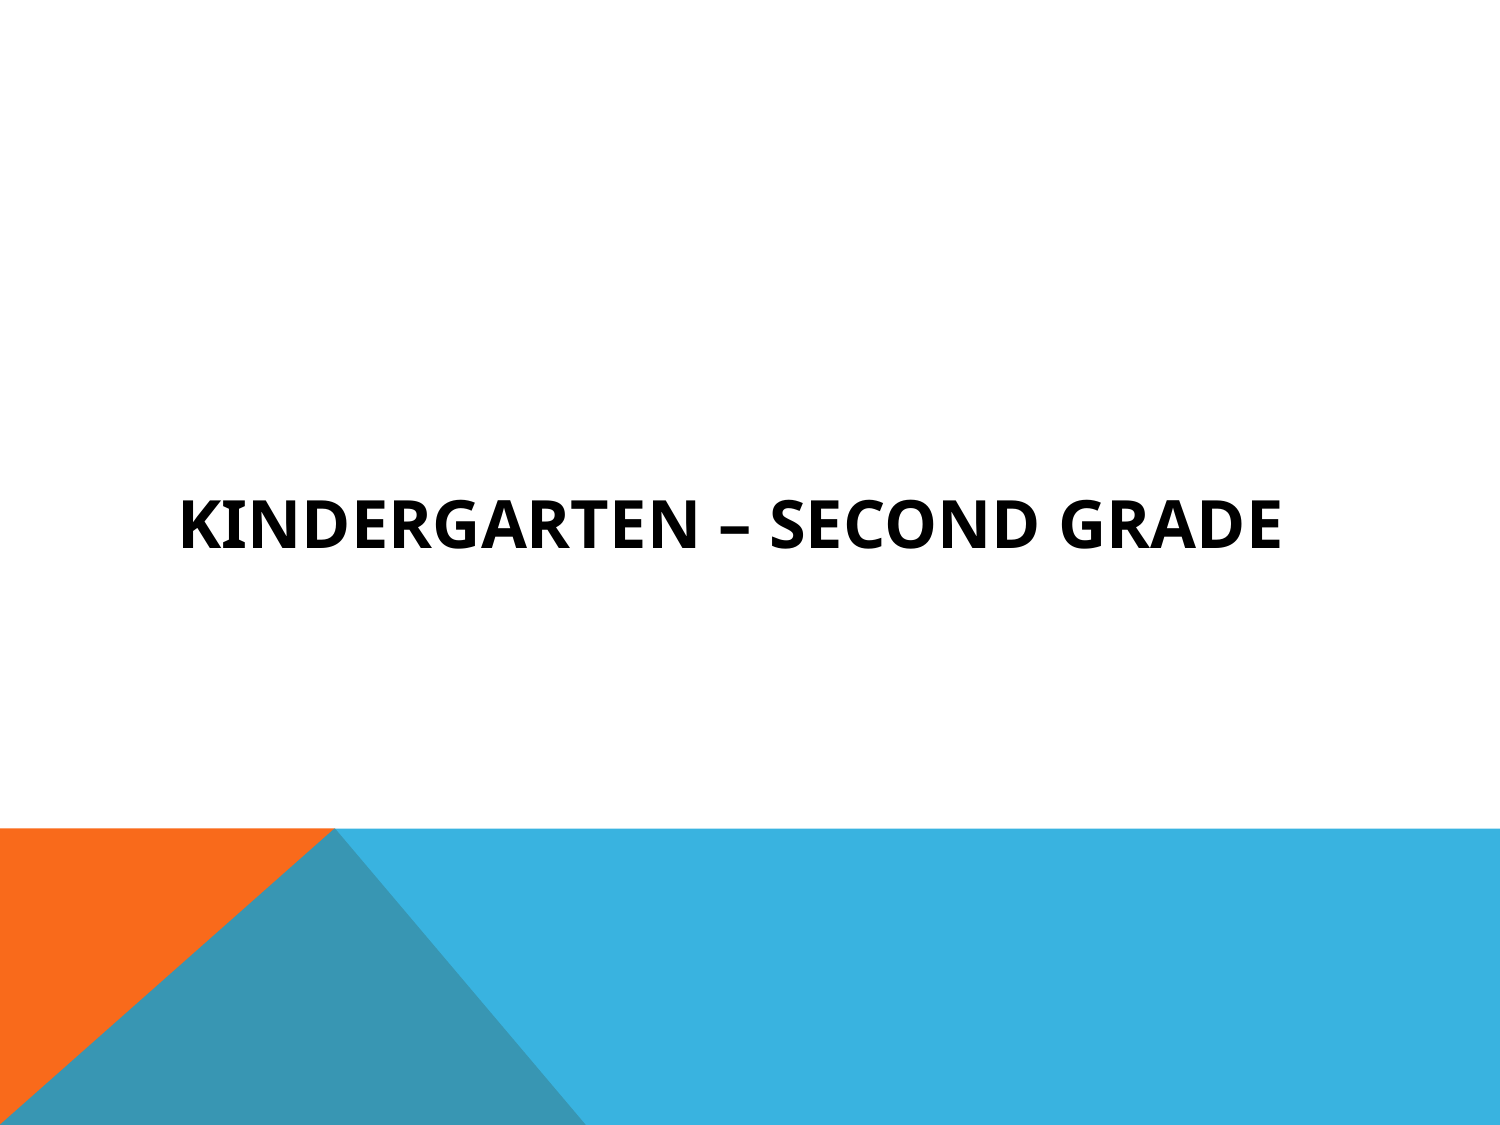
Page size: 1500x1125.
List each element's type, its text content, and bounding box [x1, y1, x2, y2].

text_box KINDERGARTEN – SECOND GRADE [24, 474, 1438, 570]
